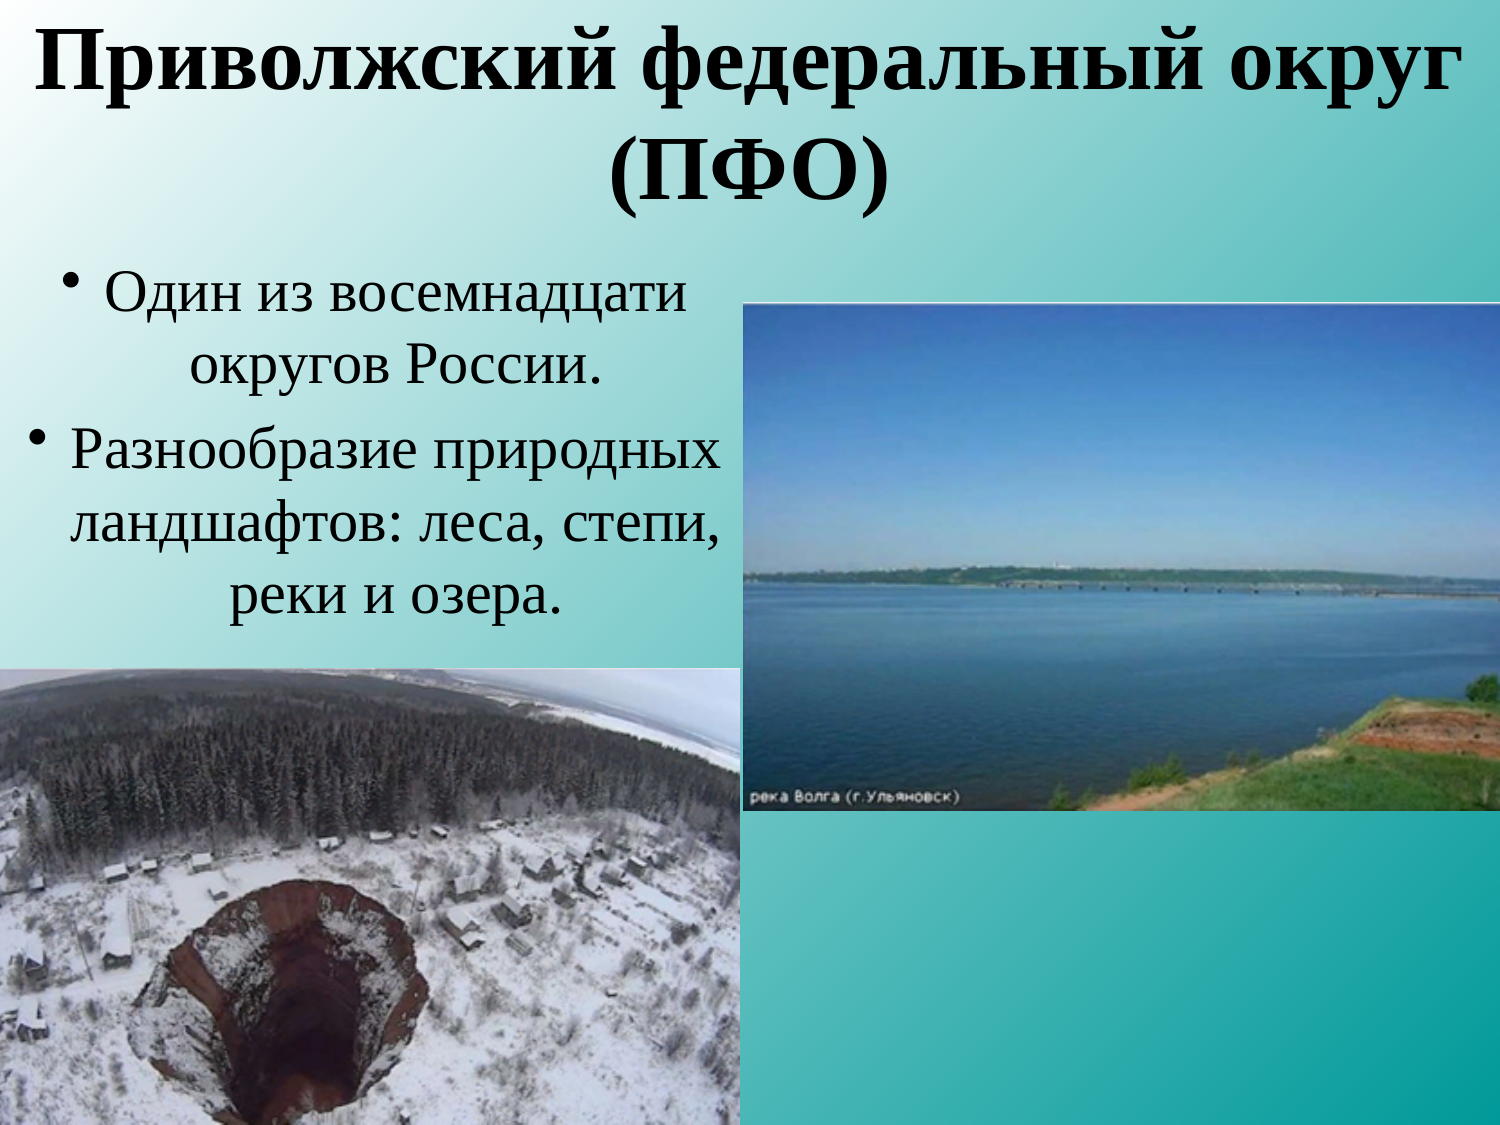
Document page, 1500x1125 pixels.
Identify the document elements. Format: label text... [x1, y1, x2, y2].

picture [0, 668, 740, 1125]
list Один из восемнадцати округов России. Разнообразие природных ландшафтов: леса, степи, реки и озера. [0, 243, 751, 667]
picture [743, 302, 1500, 811]
list Приволжский федеральный округ (ПФО) [0, 66, 1500, 226]
